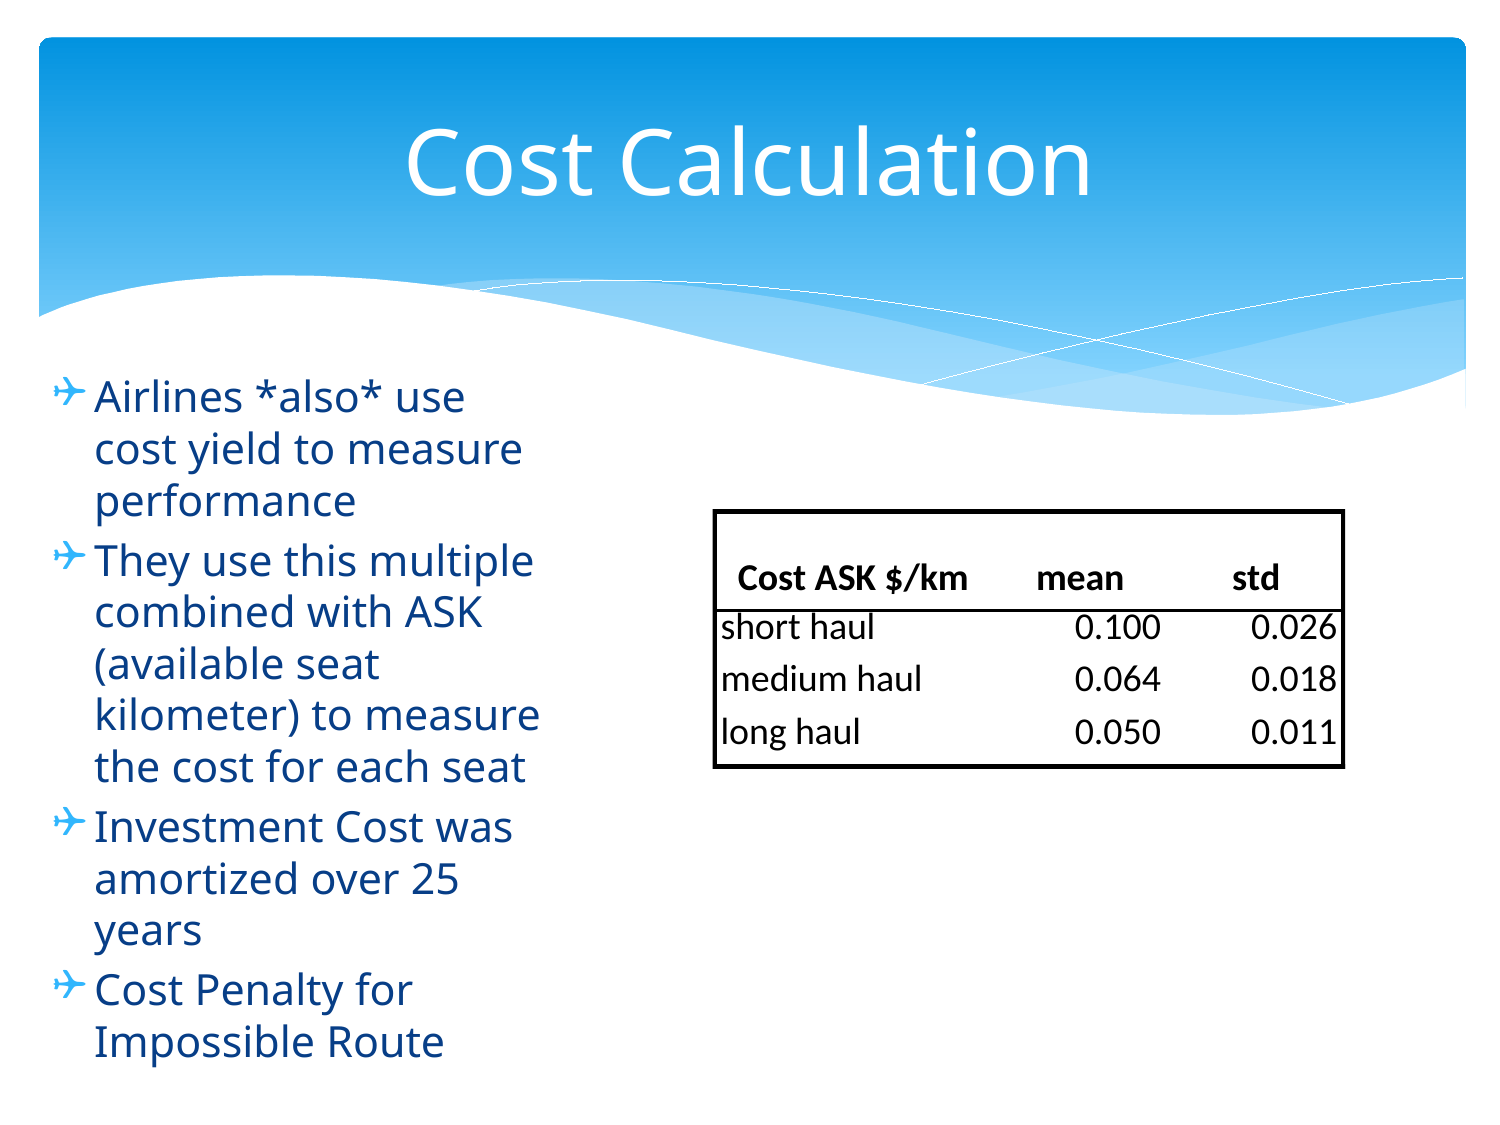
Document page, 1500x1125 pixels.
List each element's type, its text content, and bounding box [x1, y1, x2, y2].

picture [712, 509, 1348, 769]
list Airlines *also* use cost yield to measure performance They use this multiple combined with ASK (available seat kilometer) to measure the cost for each seat Investment Cost was amortized over 25 years Cost Penalty for Impossible Route [37, 362, 563, 1075]
title Cost Calculation [75, 55, 1425, 261]
